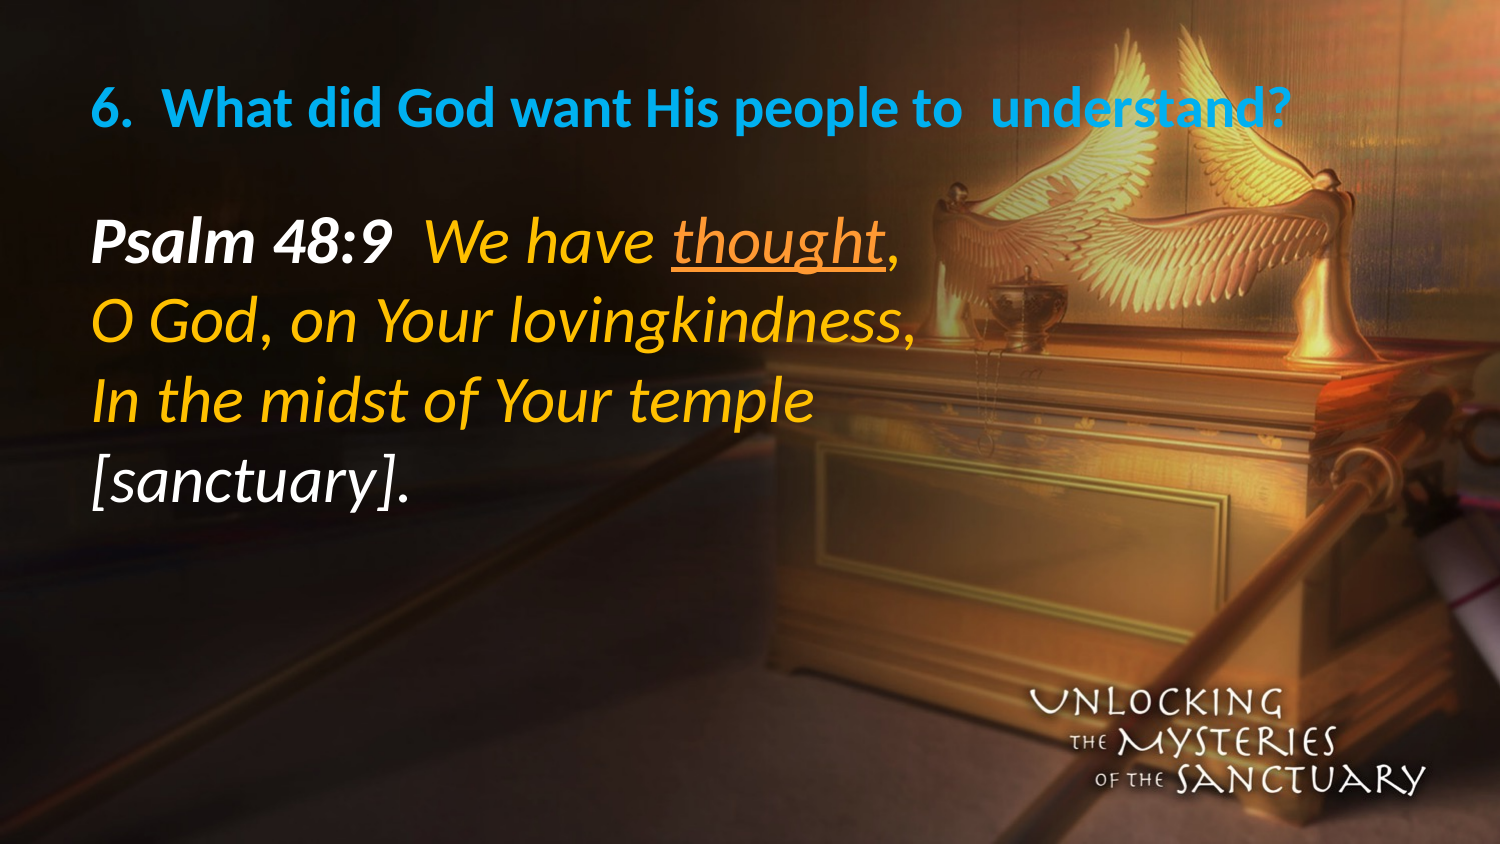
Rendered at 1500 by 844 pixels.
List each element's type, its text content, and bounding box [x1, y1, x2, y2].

picture [0, 0, 1500, 844]
title 6. What did God want His people to understand? [75, 33, 1425, 175]
list Psalm 48:9 We have thought, O God, on Your lovingkindness, In the midst of Your temple [sanctuary]. [75, 188, 941, 828]
